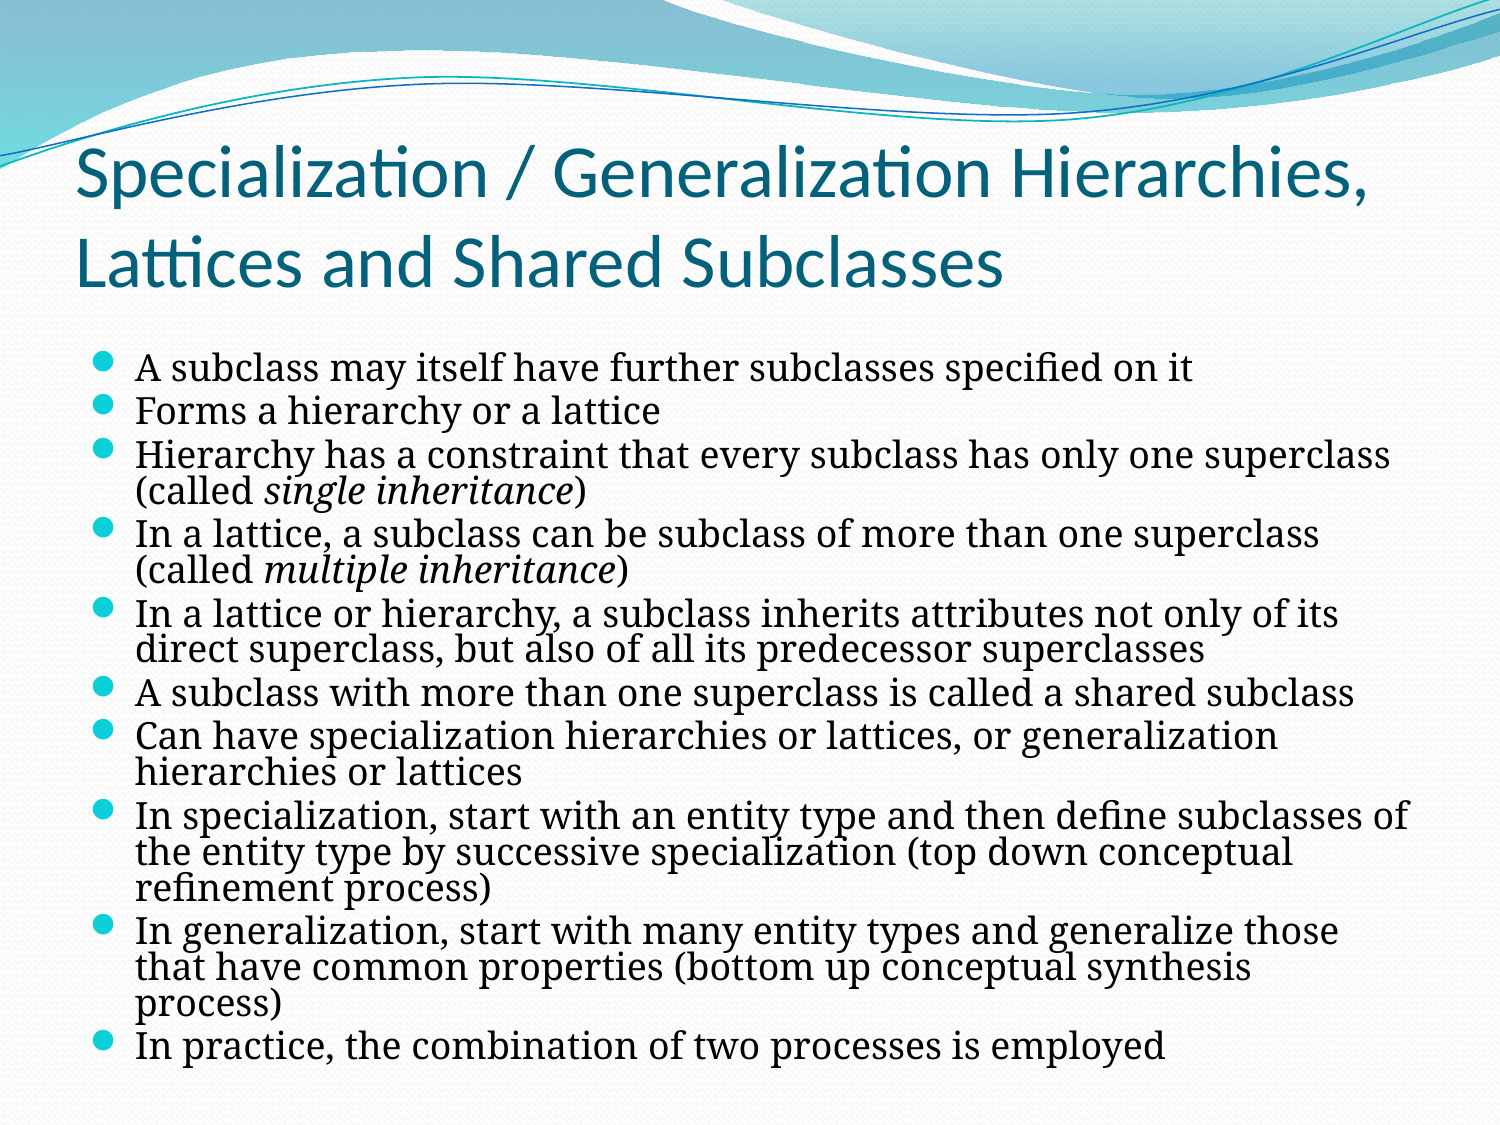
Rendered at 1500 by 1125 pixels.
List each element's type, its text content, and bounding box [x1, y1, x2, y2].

list A subclass may itself have further subclasses specified on it Forms a hierarchy or a lattice Hierarchy has a constraint that every subclass has only one superclass (called single inheritance) In a lattice, a subclass can be subclass of more than one superclass (called multiple inheritance) In a lattice or hierarchy, a subclass inherits attributes not only of its direct superclass, but also of all its predecessor superclasses A subclass with more than one superclass is called a shared subclass Can have specialization hierarchies or lattices, or generalization hierarchies or lattices In specialization, start with an entity type and then define subclasses of the entity type by successive specialization (top down conceptual refinement process) In generalization, start with many entity types and generalize those that have common properties (bottom up conceptual synthesis process) In practice, the combination of two processes is employed [75, 345, 1425, 1088]
title Specialization / Generalization Hierarchies, Lattices and Shared Subclasses [75, 115, 1425, 303]
